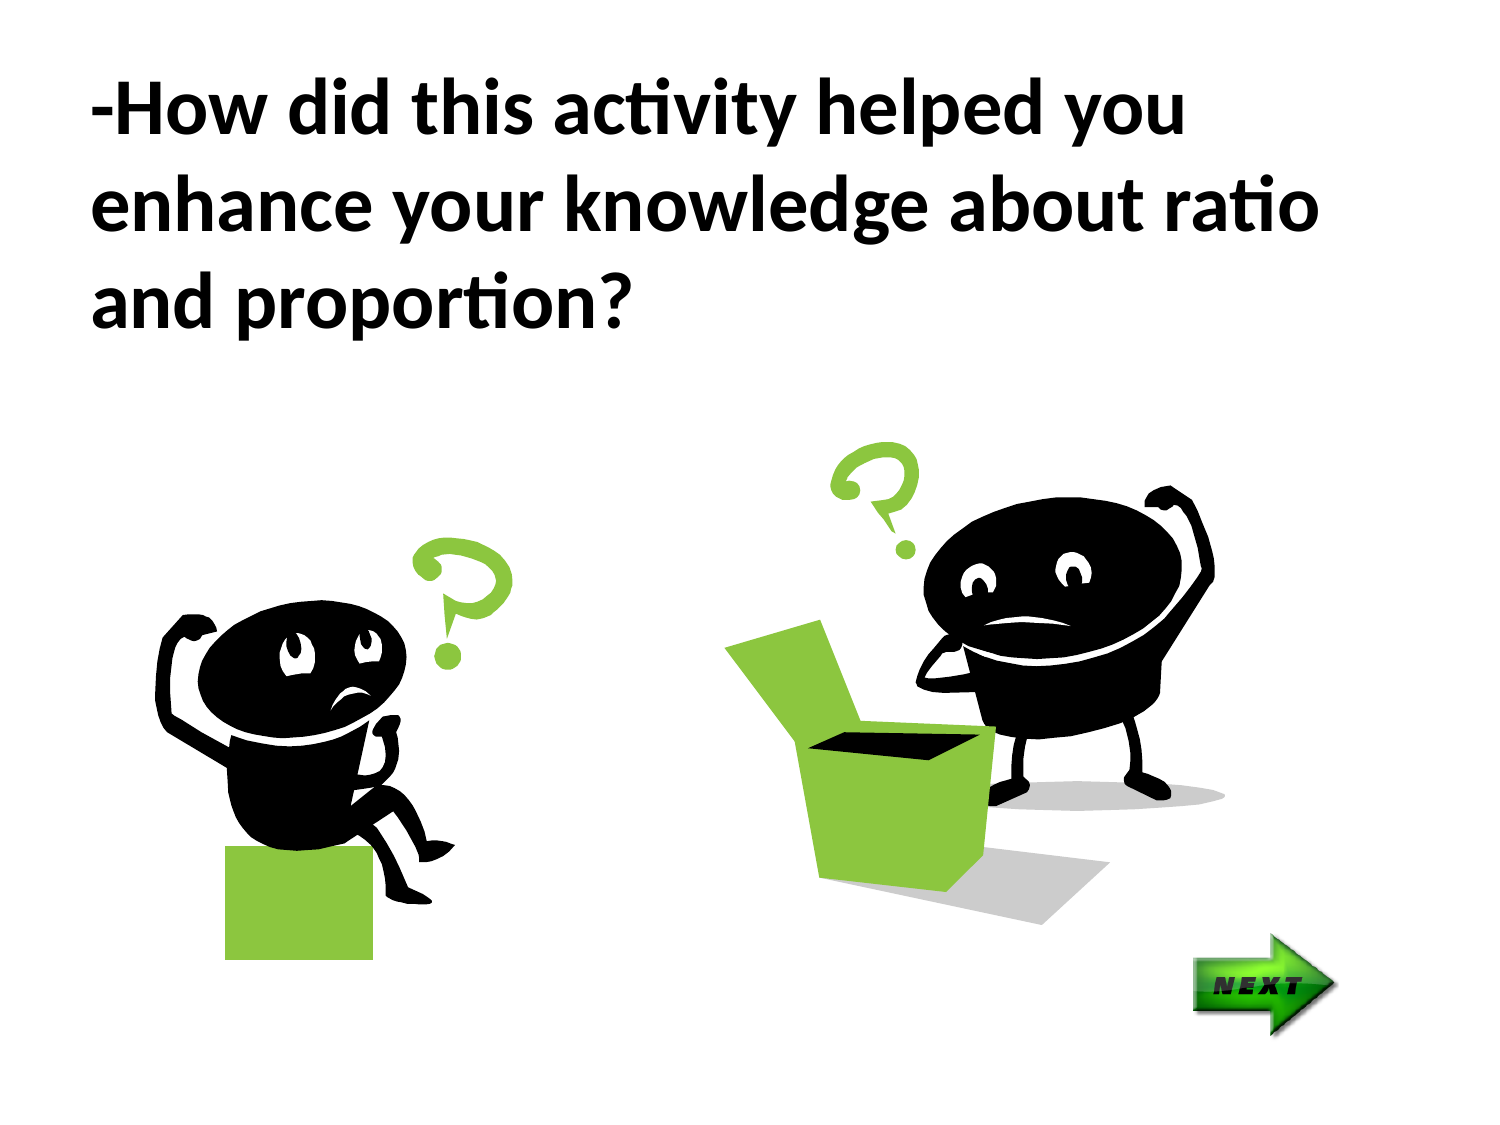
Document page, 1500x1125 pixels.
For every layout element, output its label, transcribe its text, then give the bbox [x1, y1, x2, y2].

picture [724, 441, 1340, 1065]
title -How did this activity helped you enhance your knowledge about ratio and proportion? [75, 45, 1425, 450]
picture [154, 537, 513, 960]
